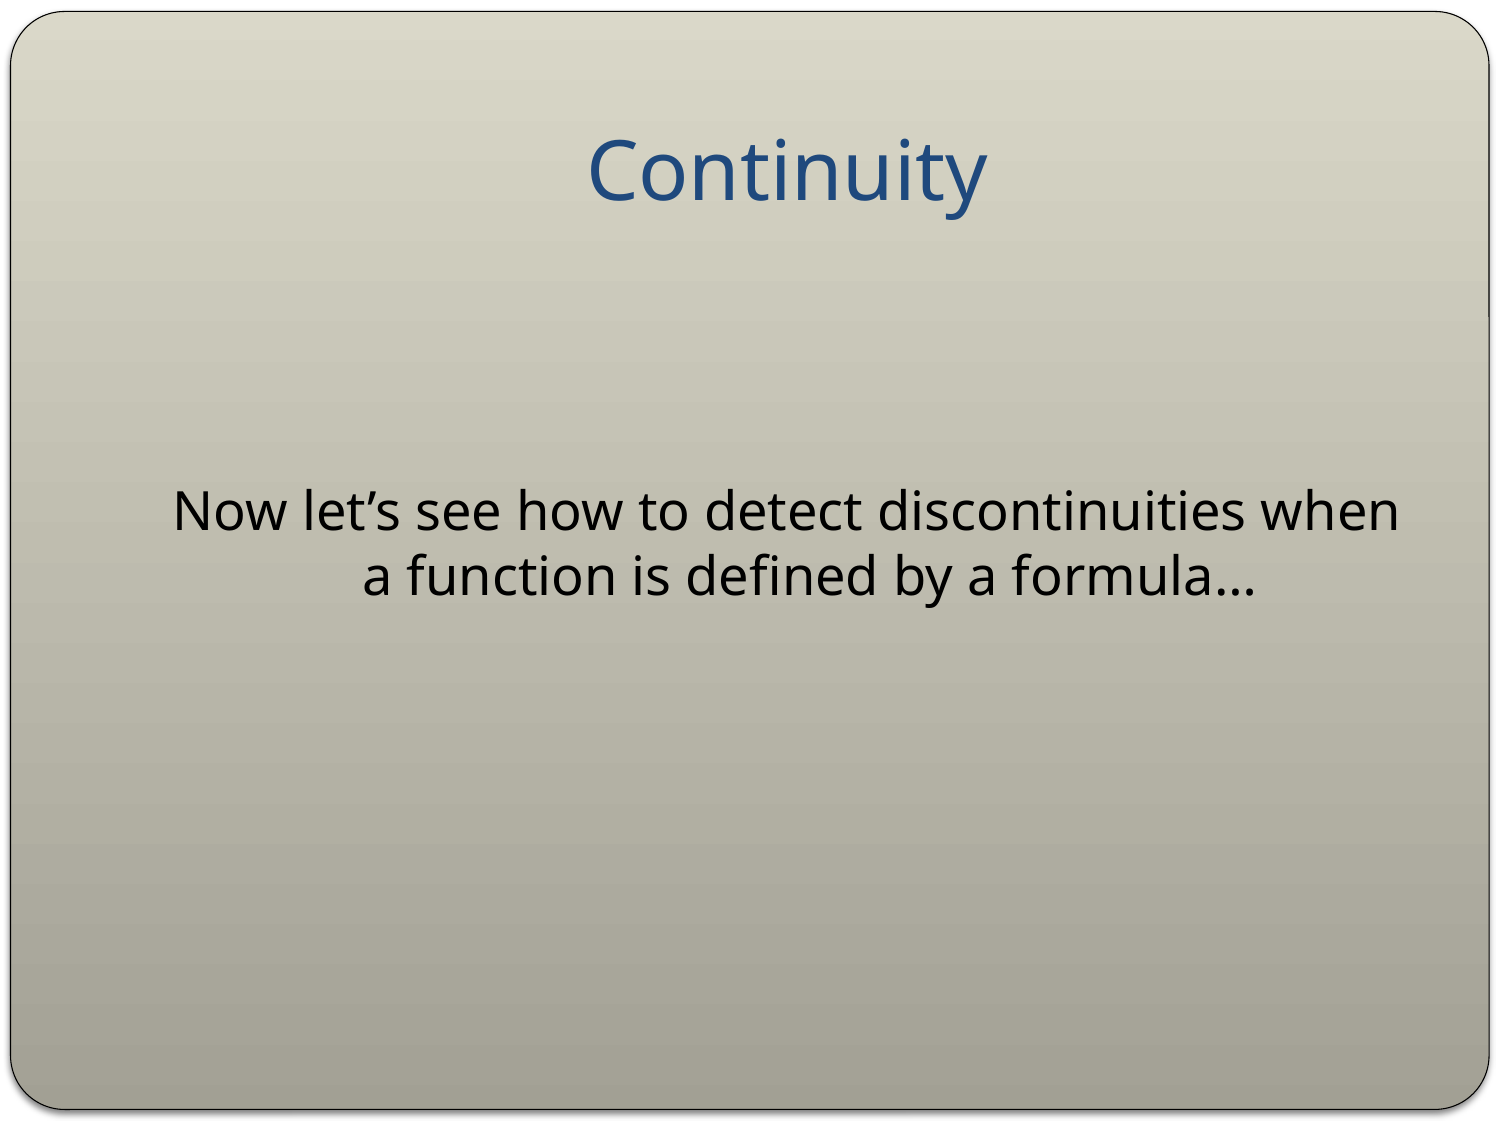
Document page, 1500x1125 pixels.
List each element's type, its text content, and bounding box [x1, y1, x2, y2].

title Continuity [150, 45, 1425, 233]
list Now let’s see how to detect discontinuities when a function is defined by a formula… [150, 237, 1425, 988]
